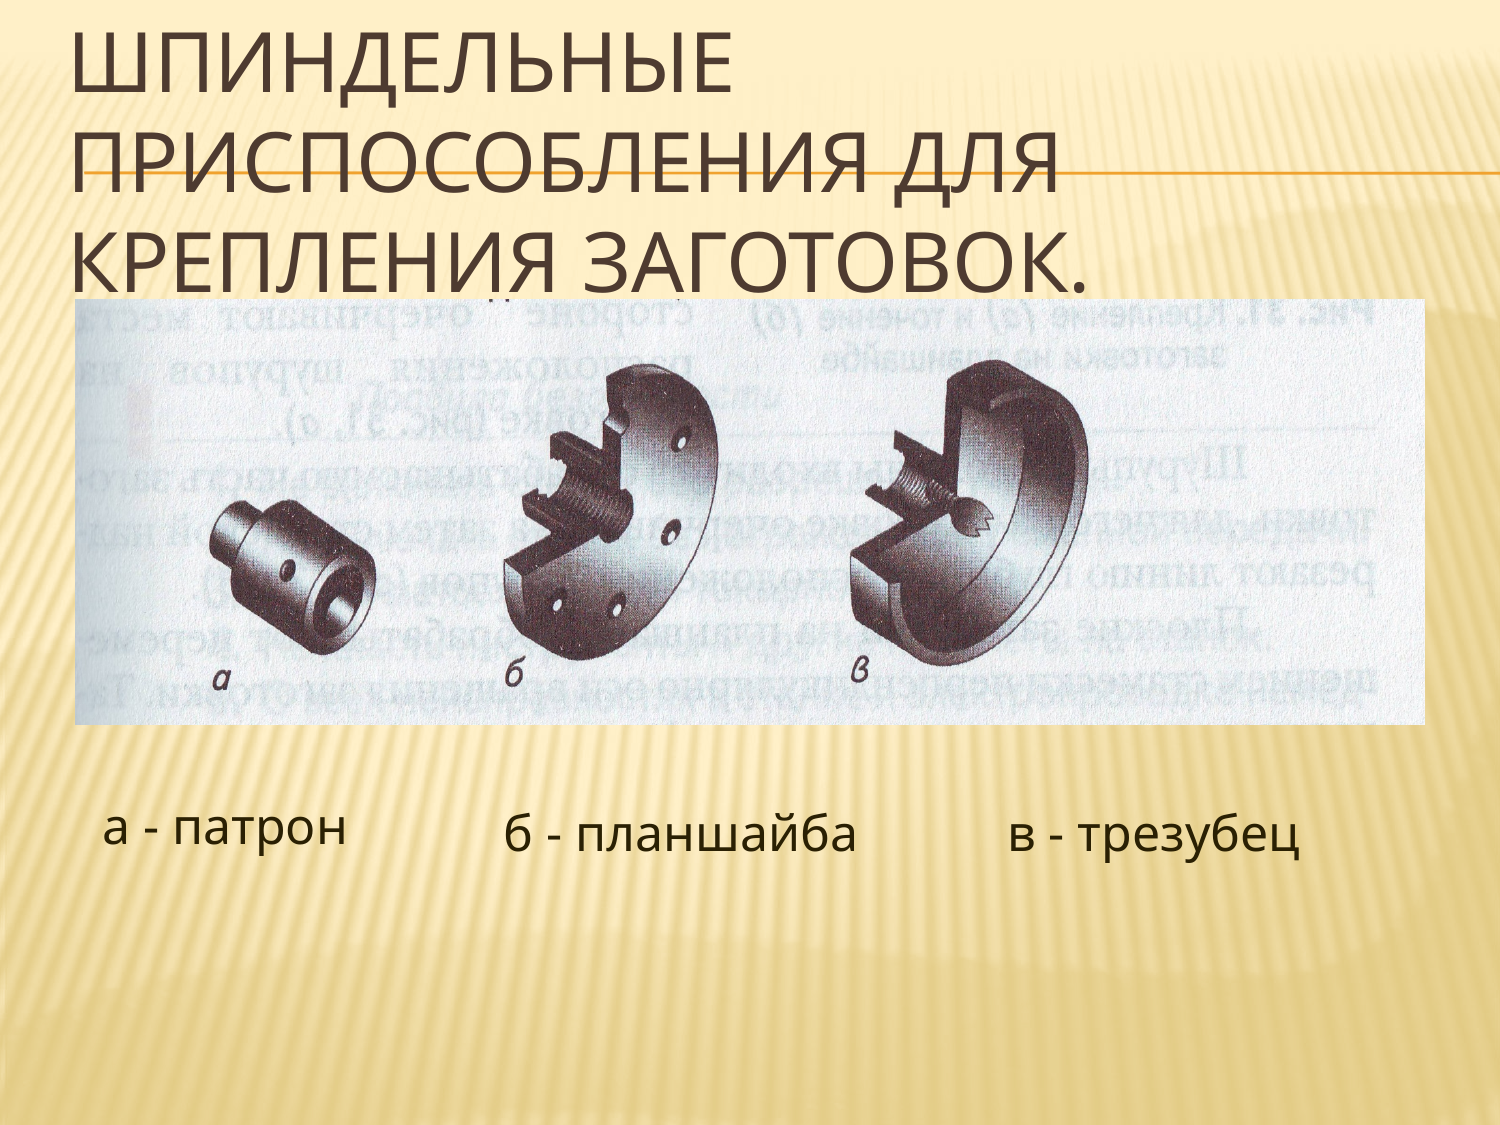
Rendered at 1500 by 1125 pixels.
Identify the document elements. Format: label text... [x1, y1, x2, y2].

text_box в - трезубец [992, 793, 1316, 869]
picture [74, 299, 1426, 726]
text_box б - планшайба [488, 793, 874, 869]
title Шпиндельные приспособления для крепления заготовок. [53, 90, 1479, 228]
text_box а - патрон [87, 787, 375, 863]
